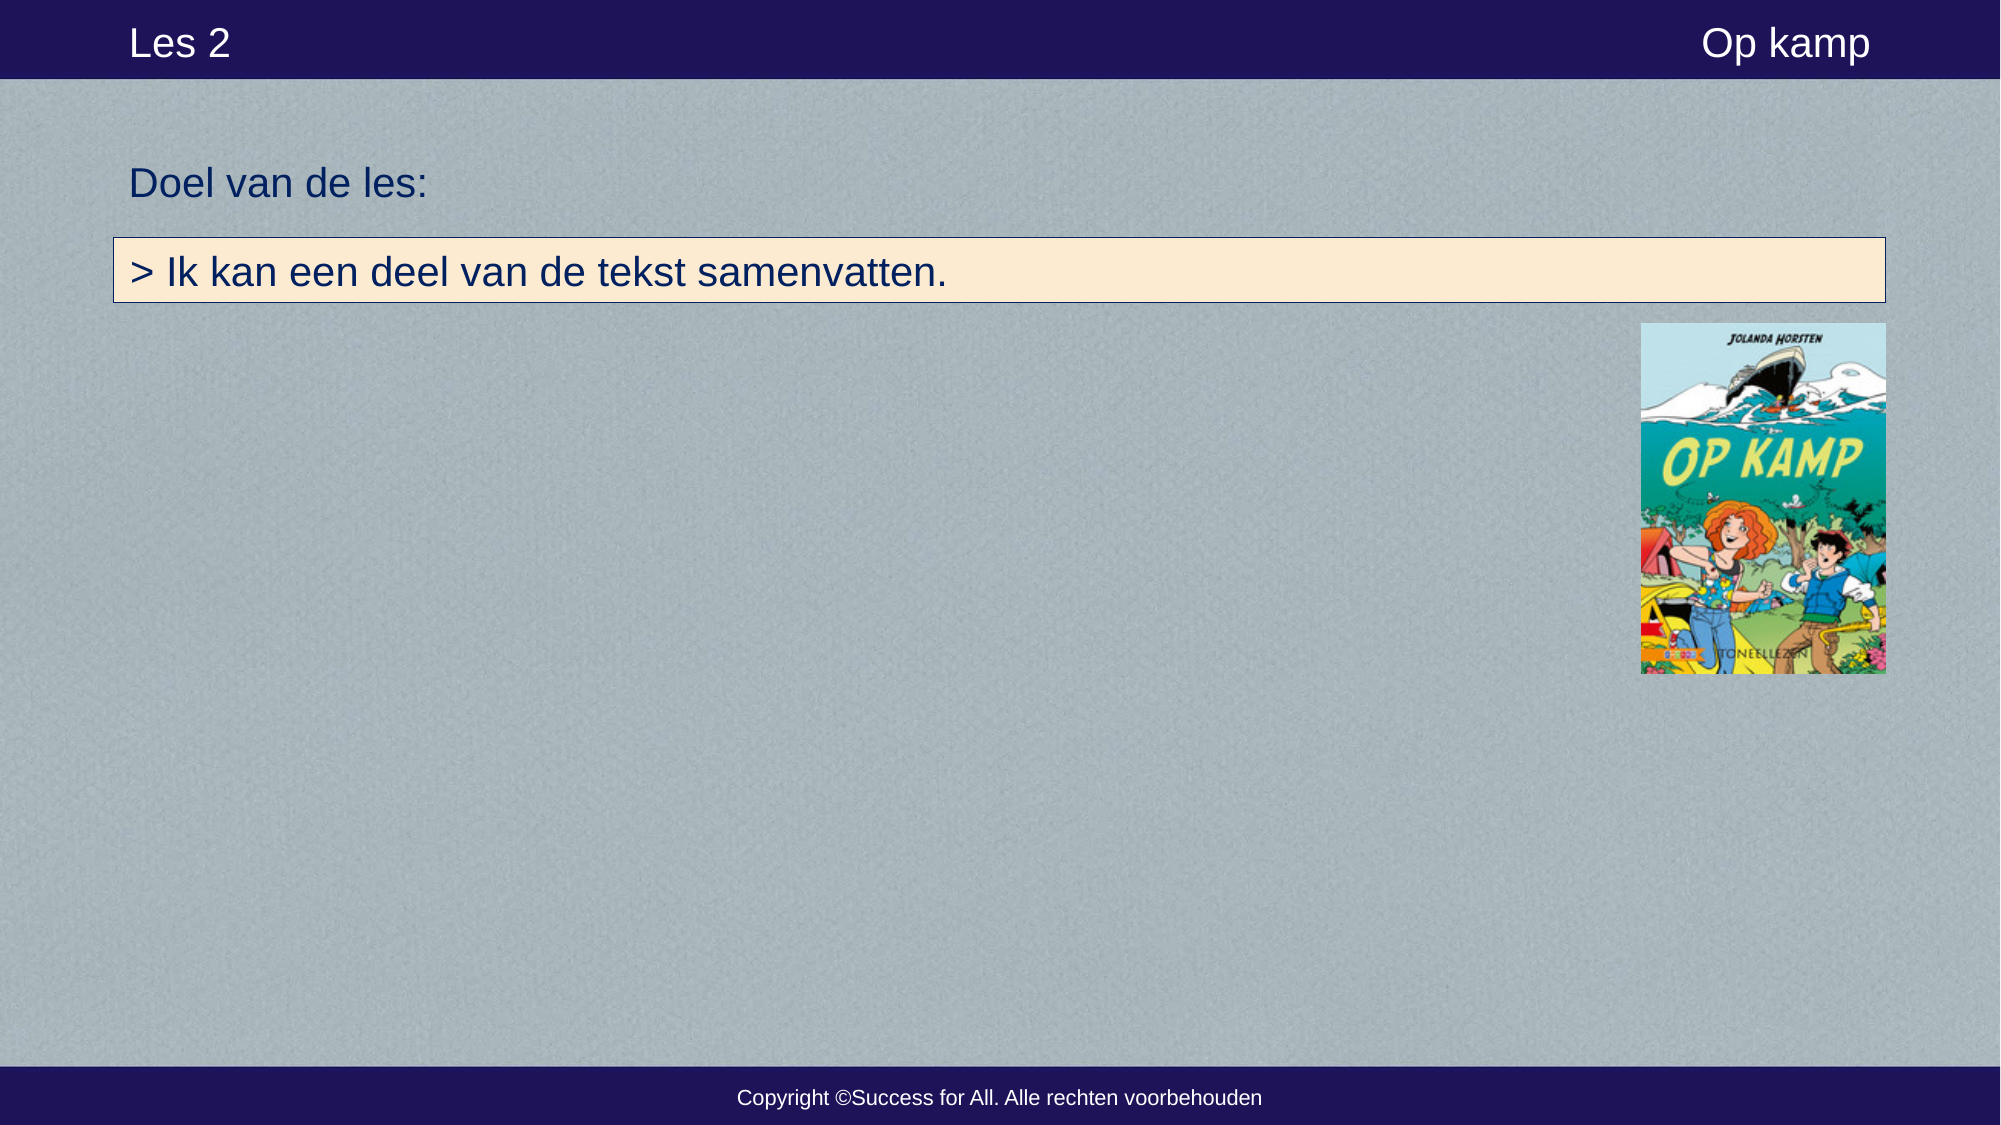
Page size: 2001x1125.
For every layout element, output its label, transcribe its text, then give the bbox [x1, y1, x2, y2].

text_box Copyright ©Success for All. Alle rechten voorbehouden [0, 1076, 2000, 1125]
text_box > Ik kan een deel van de tekst samenvatten. [113, 237, 1886, 303]
text_box Op kamp [999, 8, 1886, 73]
text_box Doel van de les: [113, 148, 1635, 214]
text_box Les 2 [114, 8, 354, 73]
picture [0, 0, 2001, 1125]
